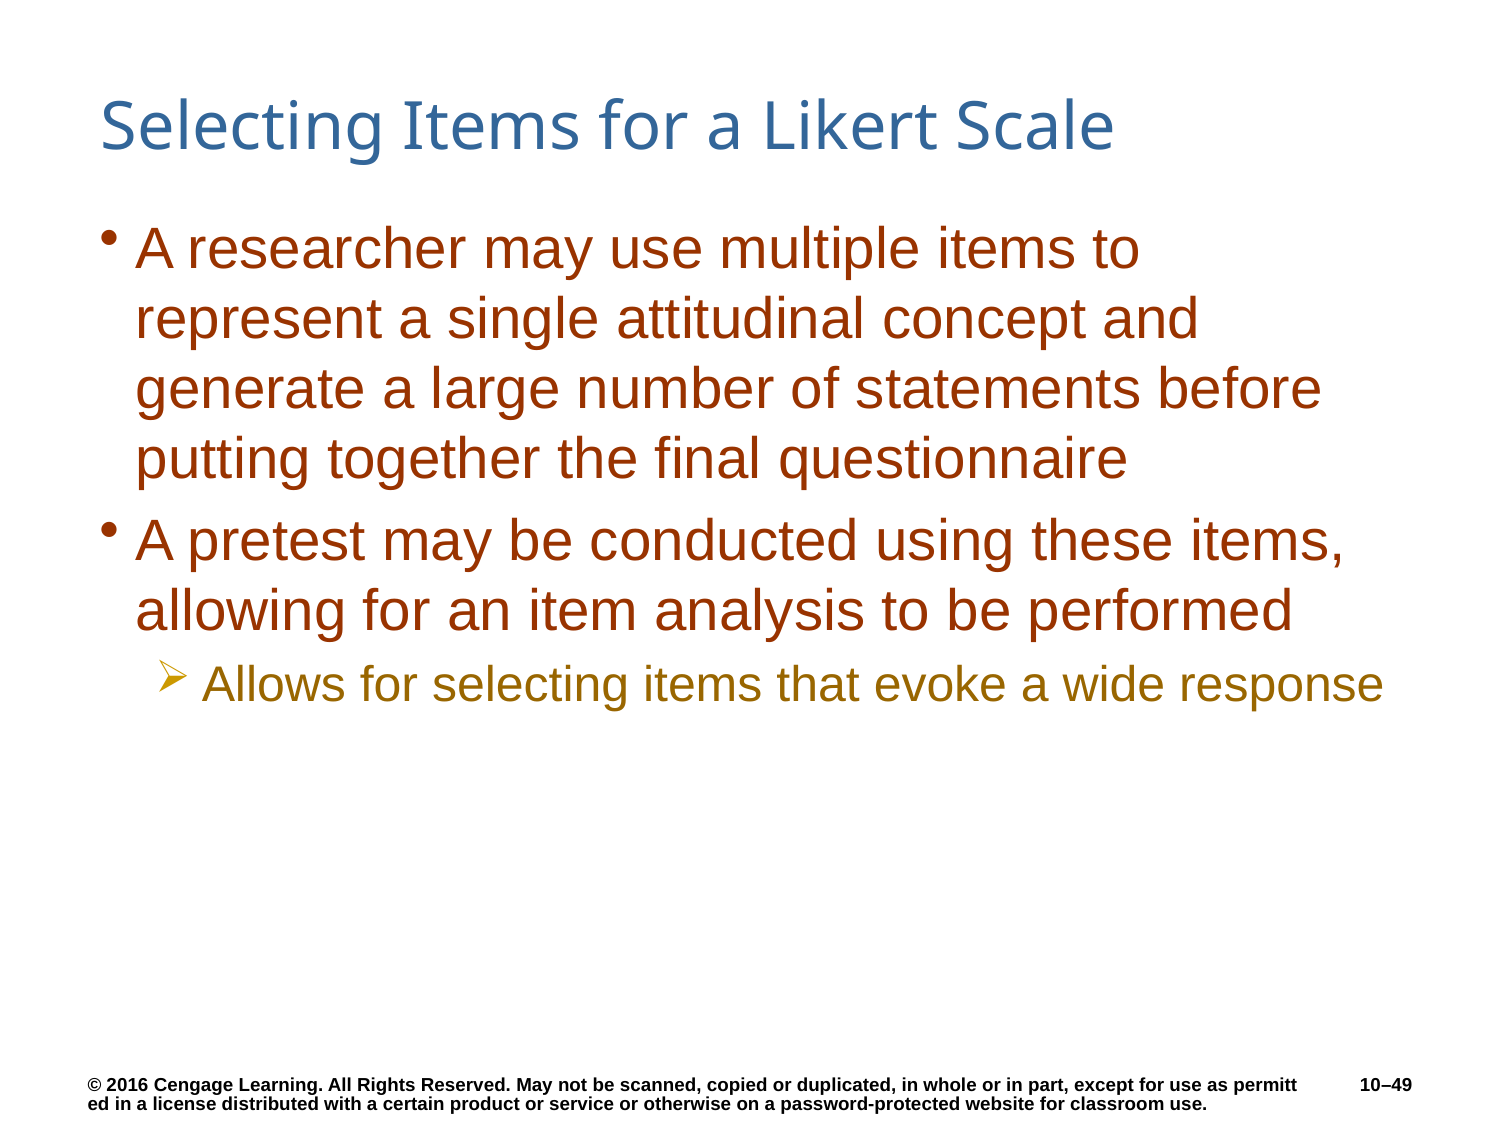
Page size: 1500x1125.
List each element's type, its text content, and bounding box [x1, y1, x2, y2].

footer © 2016 Cengage Learning. All Rights Reserved. May not be scanned, copied or duplicated, in whole or in part, except for use as permitted in a license distributed with a certain product or service or otherwise on a password-protected website for classroom use. [87, 1057, 1050, 1103]
list A researcher may use multiple items to represent a single attitudinal concept and generate a large number of statements before putting together the final questionnaire A pretest may be conducted using these items, allowing for an item analysis to be performed Allows for selecting items that evoke a wide response [84, 202, 1414, 1013]
slide_number 10–49 [1050, 1042, 1413, 1103]
title Selecting Items for a Likert Scale [85, 75, 1411, 171]
